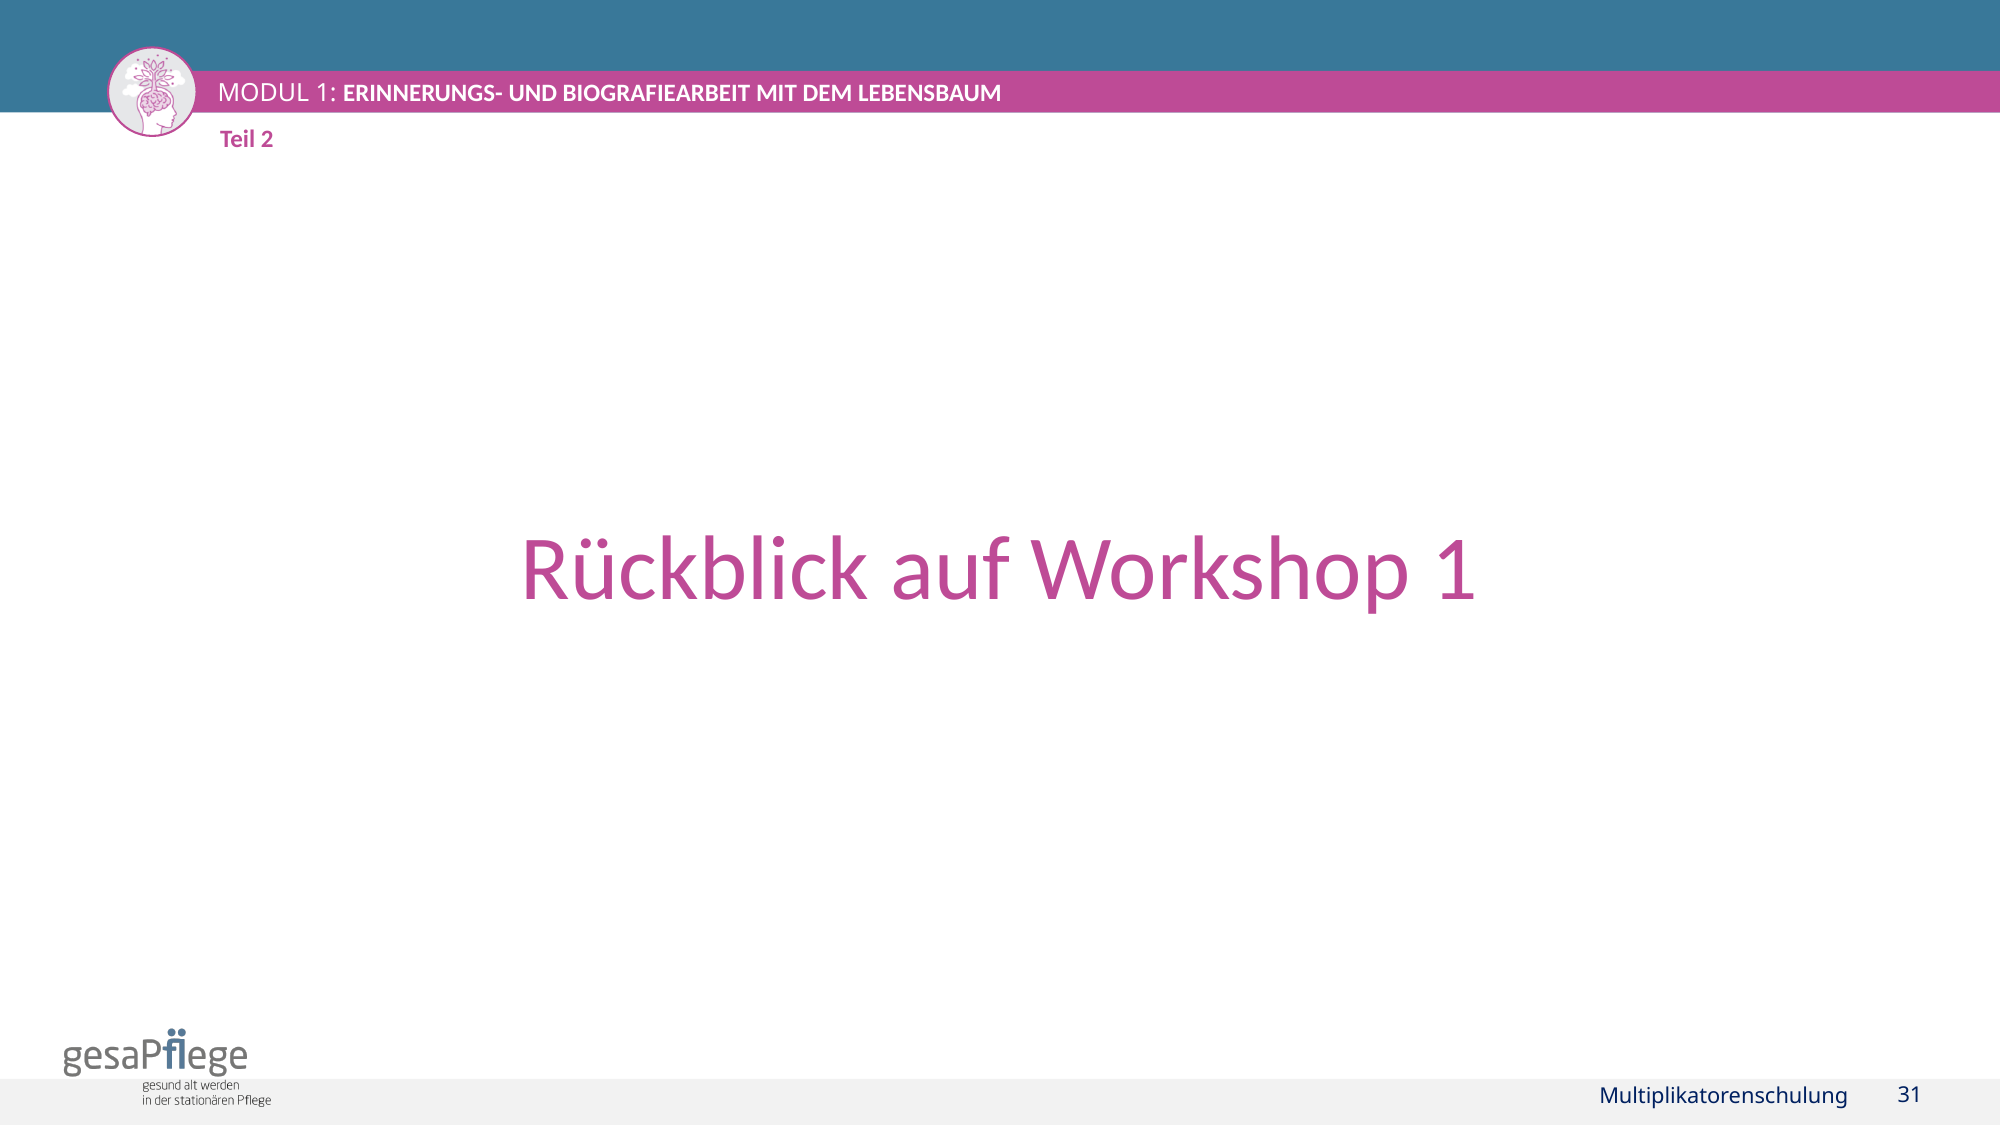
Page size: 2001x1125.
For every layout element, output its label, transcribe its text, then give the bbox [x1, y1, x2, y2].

list Teil 2 [208, 120, 428, 153]
subtitle Rückblick auf Workshop 1 [79, 184, 1921, 953]
footer Multiplikatorenschulung [1111, 1076, 1863, 1114]
picture [62, 1027, 272, 1108]
slide_number 31 [1863, 1076, 1938, 1114]
